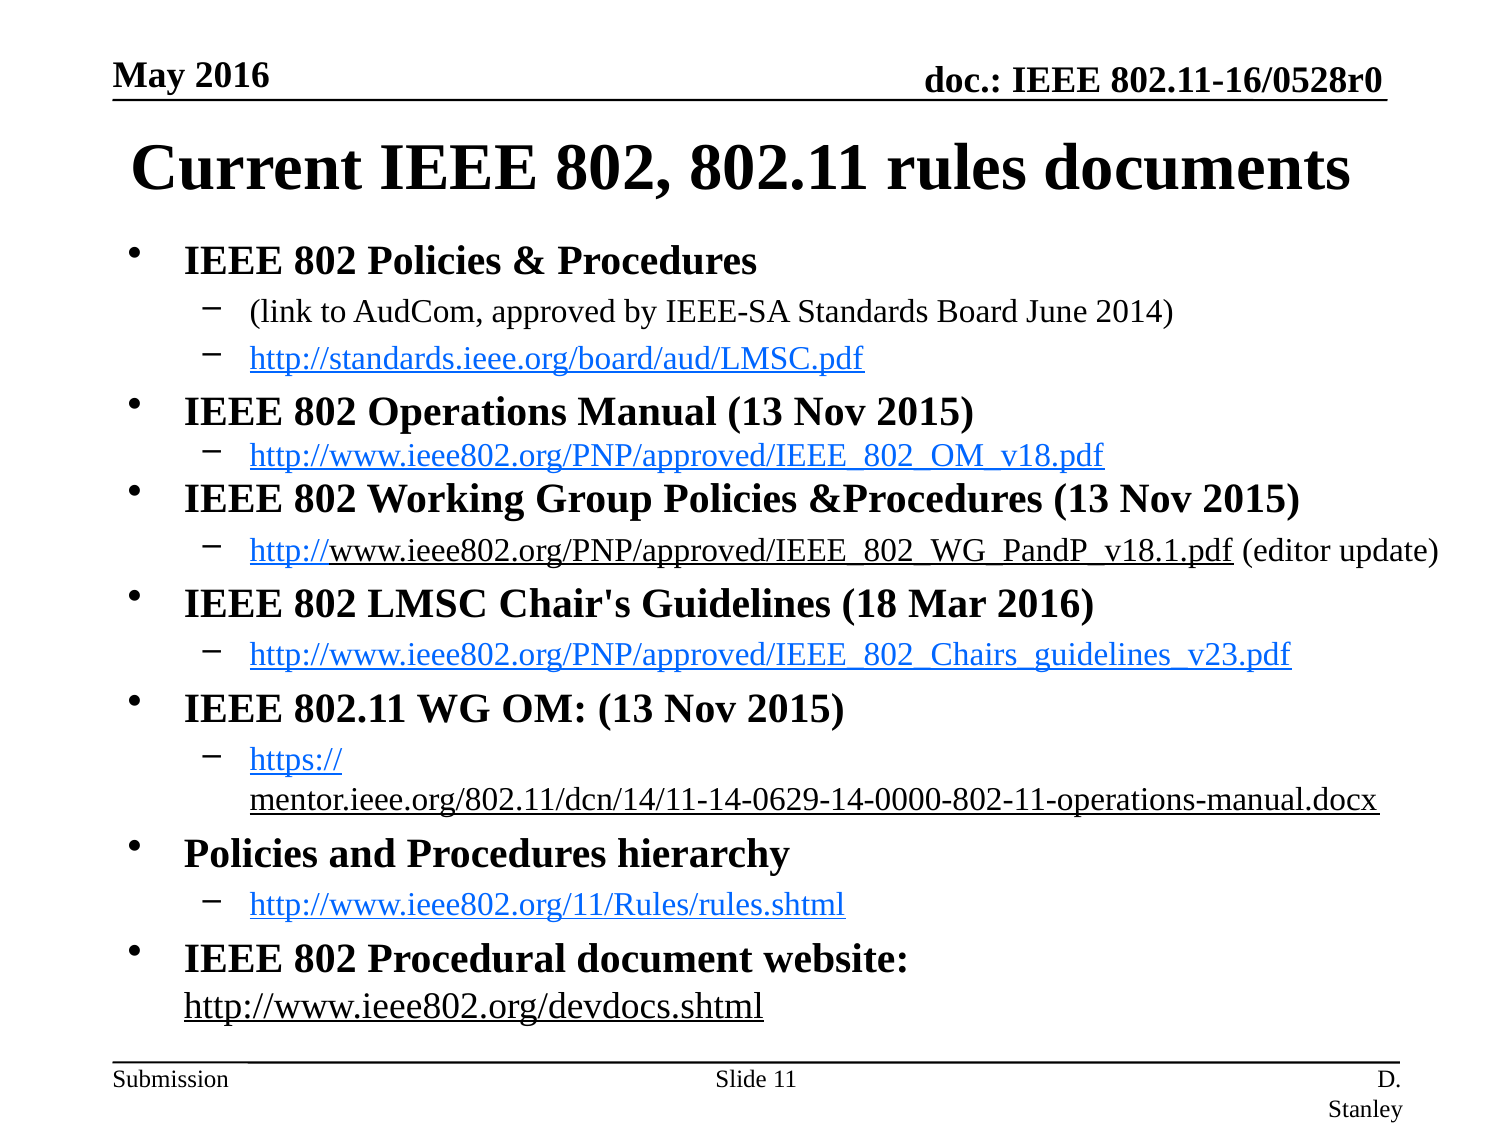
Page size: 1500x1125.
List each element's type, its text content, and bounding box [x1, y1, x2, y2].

footer D. Stanley, HP Enterprise [1324, 1076, 1402, 1093]
list IEEE 802 Policies & Procedures (link to AudCom, approved by IEEE-SA Standards Board June 2014) http://standards.ieee.org/board/aud/LMSC.pdf IEEE 802 Operations Manual (13 Nov 2015) http://www.ieee802.org/PNP/approved/IEEE_802_OM_v18.pdf IEEE 802 Working Group Policies &Procedures (13 Nov 2015) http://www.ieee802.org/PNP/approved/IEEE_802_WG_PandP_v18.1.pdf (editor update) IEEE 802 LMSC Chair's Guidelines (18 Mar 2016) http://www.ieee802.org/PNP/approved/IEEE_802_Chairs_guidelines_v23.pdf IEEE 802.11 WG OM: (13 Nov 2015) https://mentor.ieee.org/802.11/dcn/14/11-14-0629-14-0000-802-11-operations-manual.docx Policies and Procedures hierarchy http://www.ieee802.org/11/Rules/rules.shtml IEEE 802 Procedural document website: http://www.ieee802.org/devdocs.shtml [112, 224, 1463, 1076]
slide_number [112, 49, 401, 96]
title Current IEEE 802, 802.11 rules documents [112, 112, 1388, 213]
slide_number Slide 11 [712, 1061, 800, 1093]
